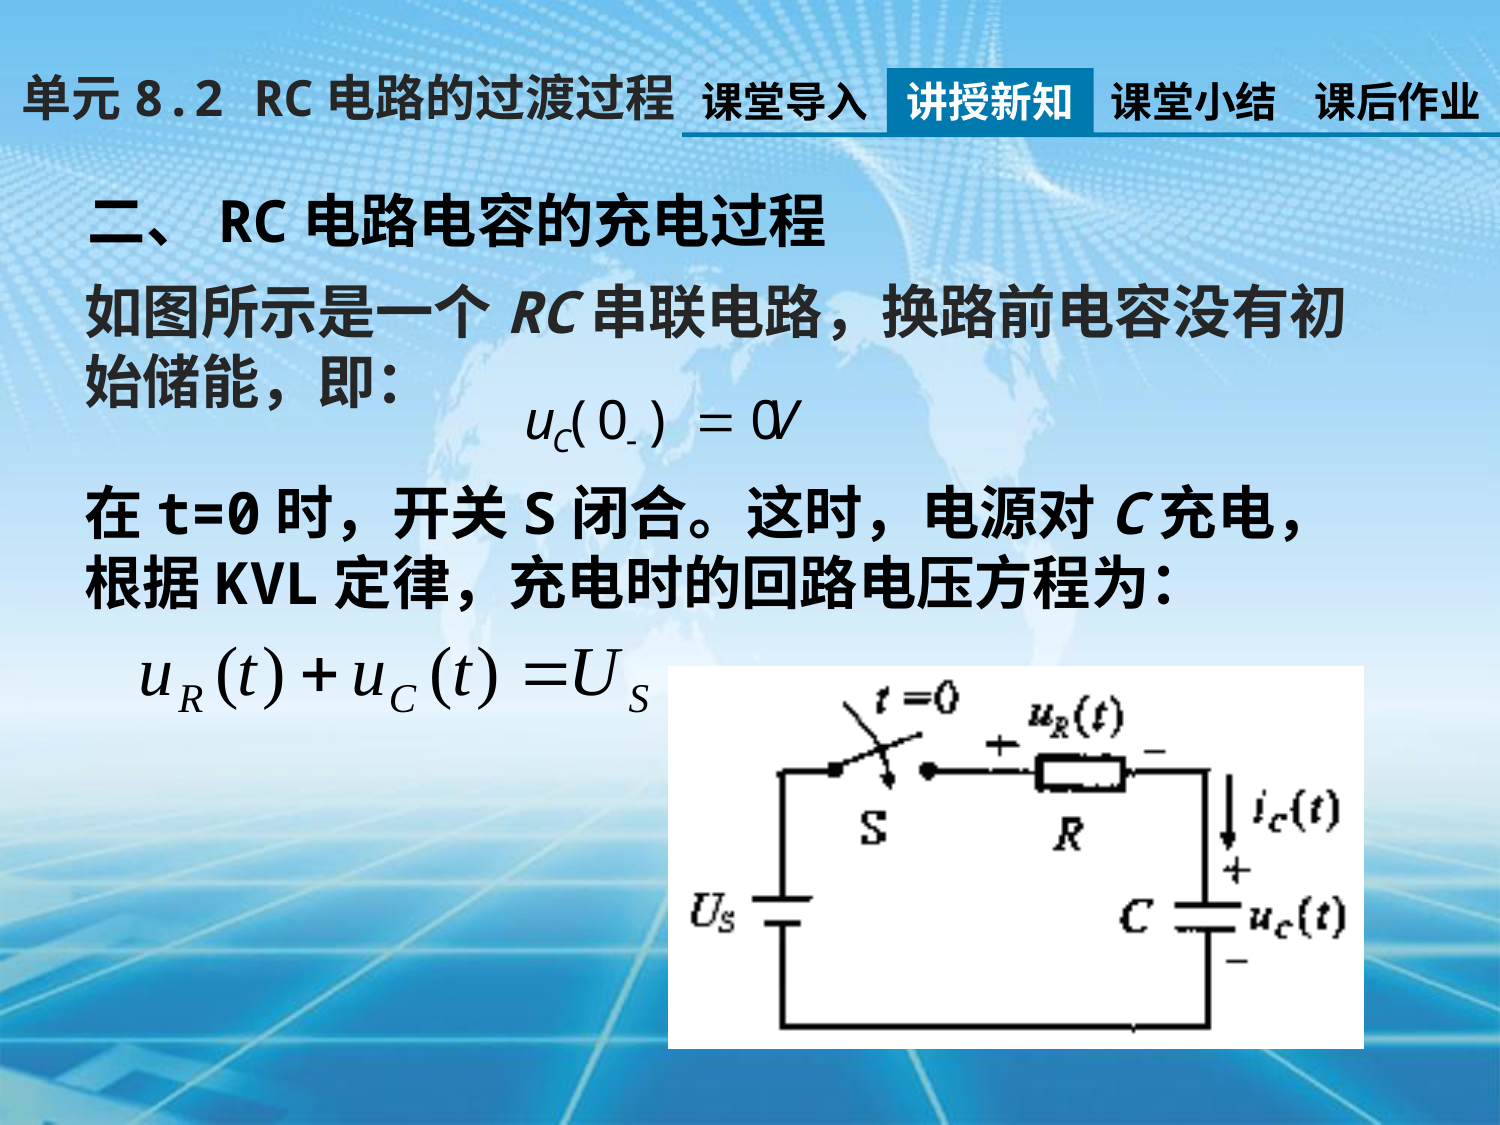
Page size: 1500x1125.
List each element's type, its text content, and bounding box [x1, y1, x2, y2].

text_box 如图所示是一个RC串联电路，换路前电容没有初始储能，即： [69, 267, 1375, 423]
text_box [521, 380, 816, 462]
text_box 二、RC电路电容的充电过程 [72, 166, 889, 273]
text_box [668, 666, 1364, 1049]
picture [0, 0, 1500, 1125]
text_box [6, 59, 1500, 135]
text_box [129, 625, 669, 731]
text_box 在t=0时，开关S闭合。这时，电源对C充电，根据KVL定律，充电时的回路电压方程为： [69, 468, 1400, 624]
